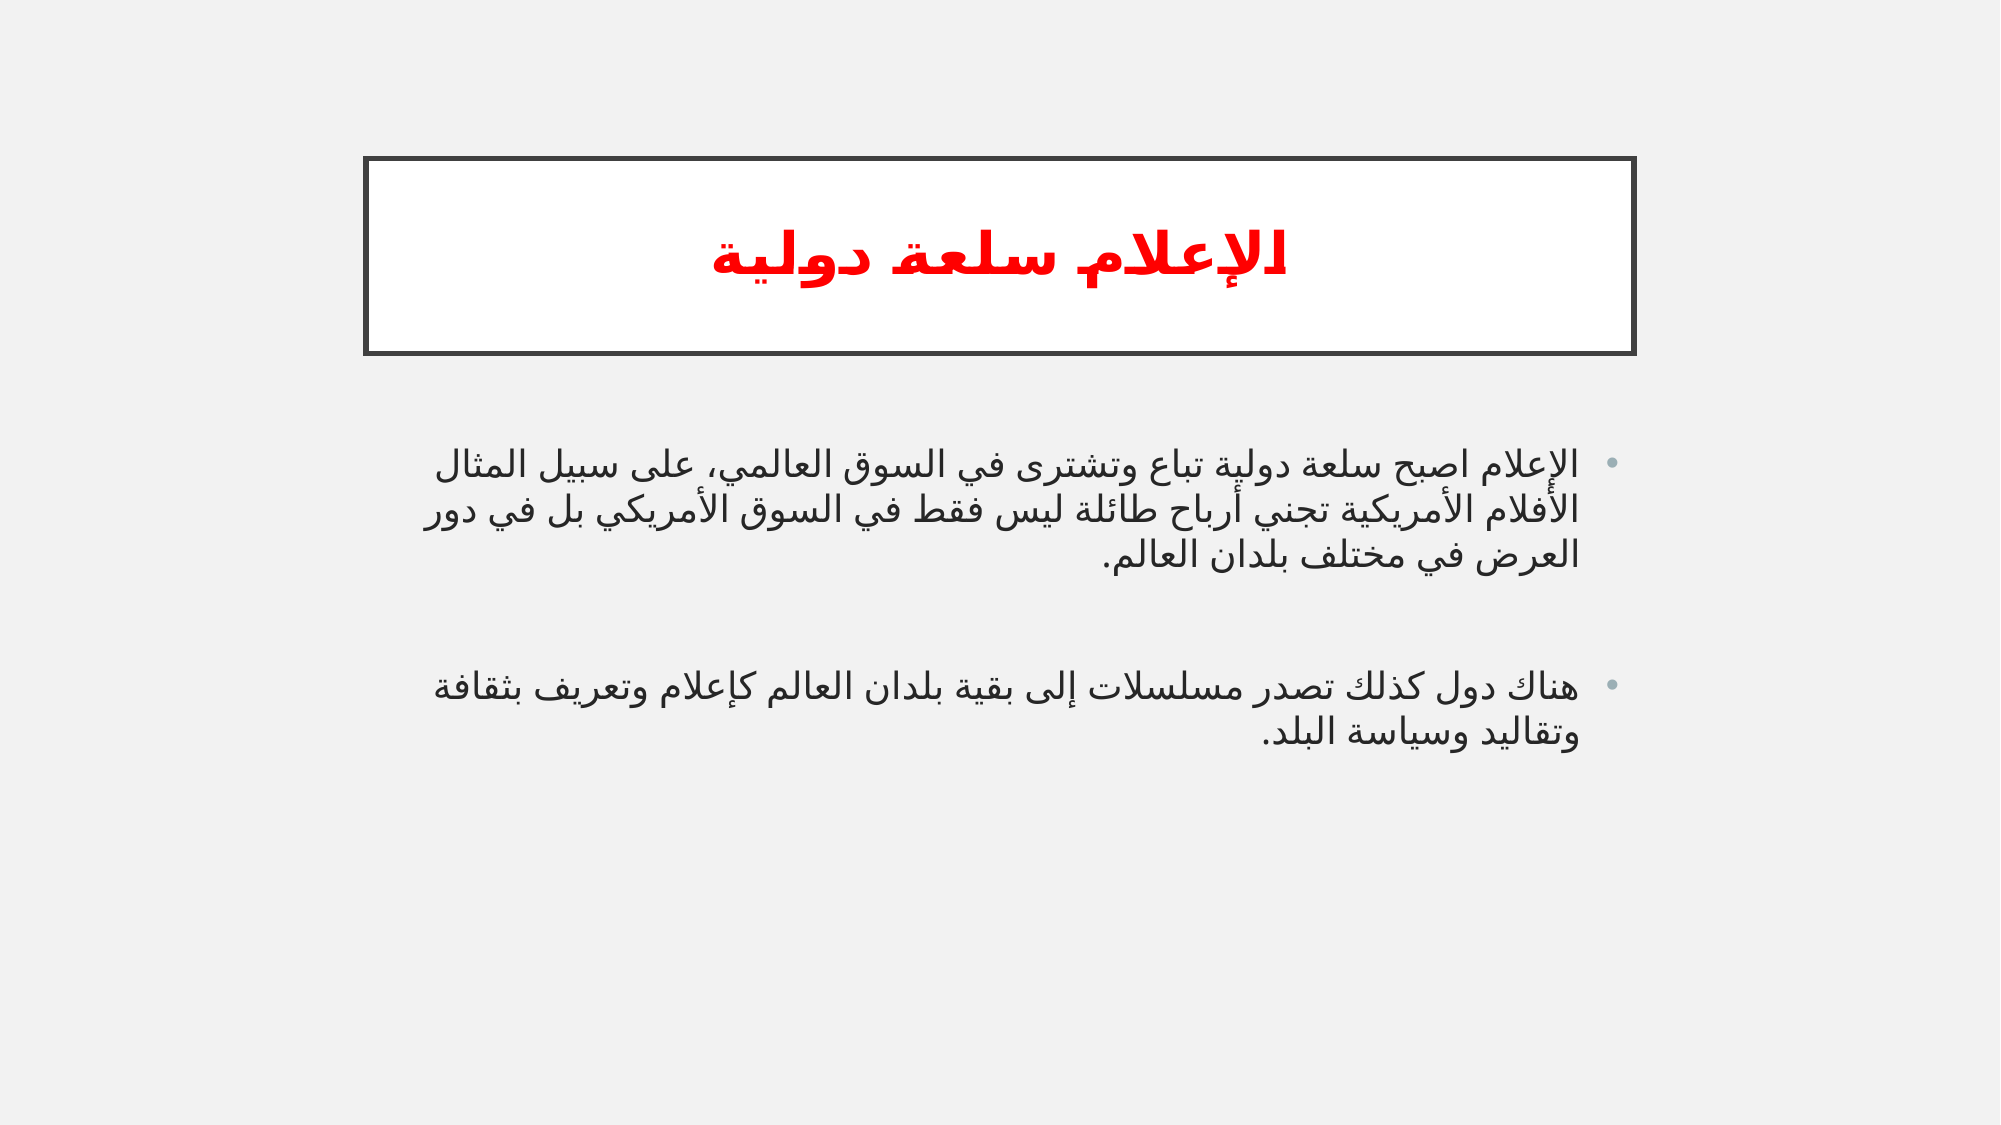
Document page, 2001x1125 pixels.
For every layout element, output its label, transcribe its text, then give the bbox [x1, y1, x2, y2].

title الإعلام سلعة دولية [363, 156, 1637, 356]
list الإعلام اصبح سلعة دولية تباع وتشترى في السوق العالمي، على سبيل المثال الأفلام الأمريكية تجني أرباح طائلة ليس فقط في السوق الأمريكي بل في دور العرض في مختلف بلدان العالم. هناك دول كذلك تصدر مسلسلات إلى بقية بلدان العالم كإعلام وتعريف بثقافة وتقاليد وسياسة البلد. [366, 432, 1634, 942]
